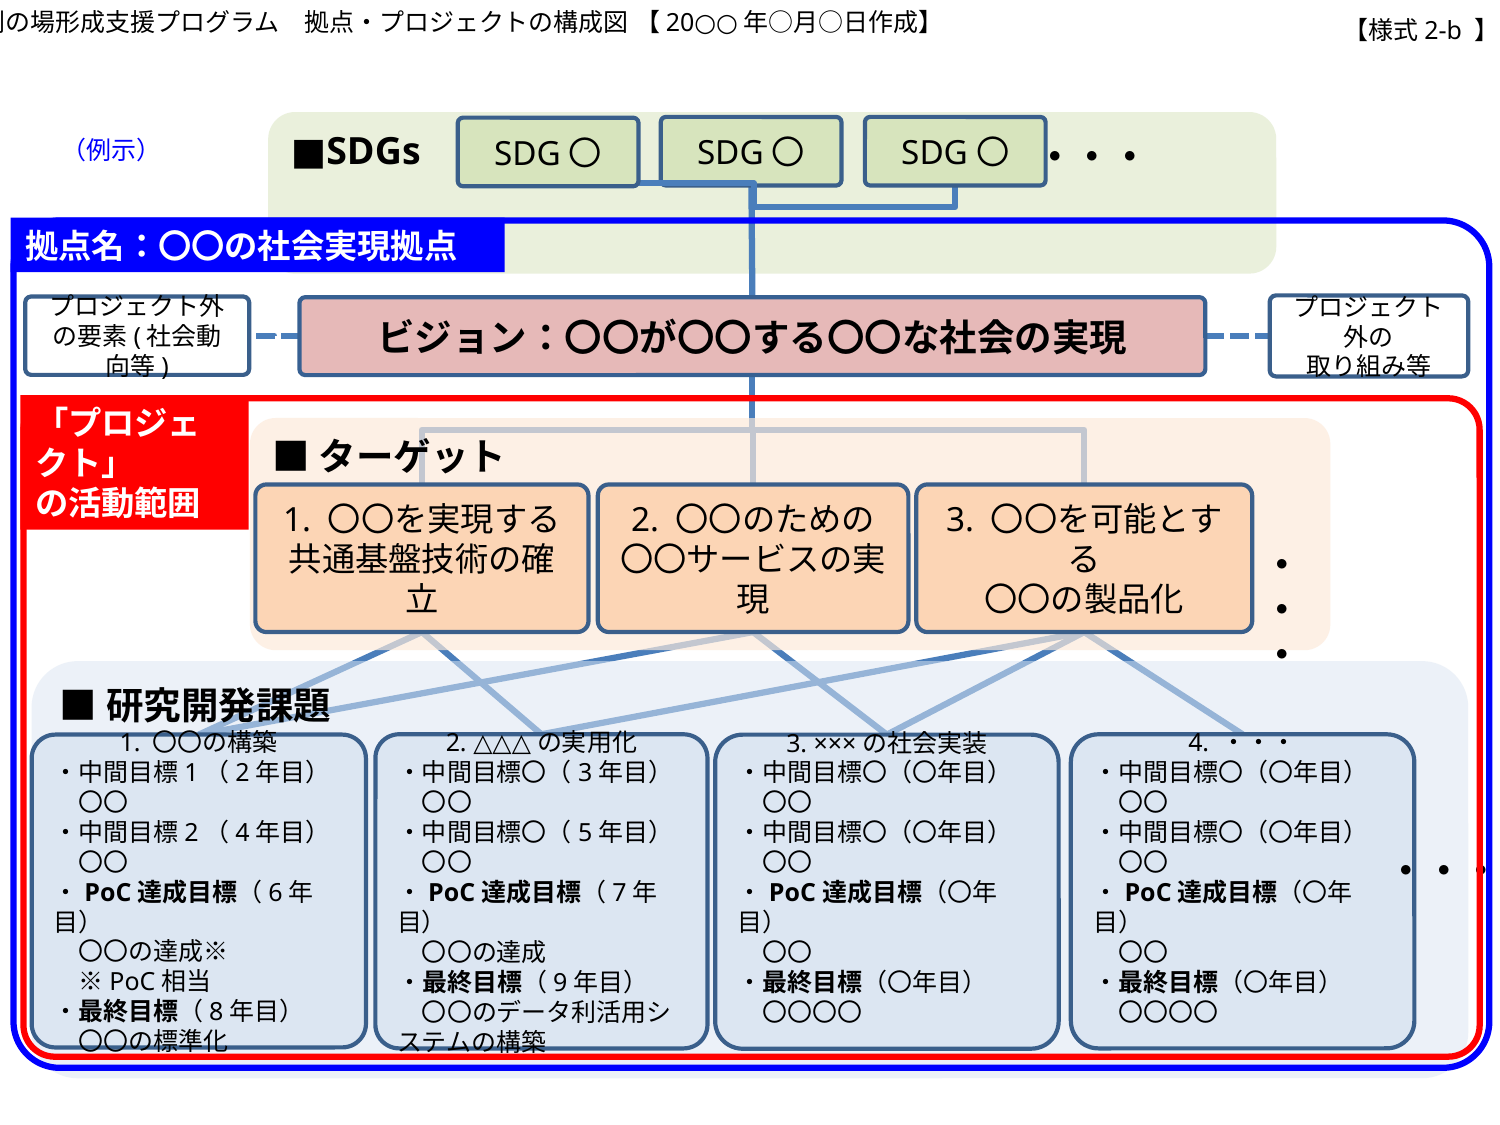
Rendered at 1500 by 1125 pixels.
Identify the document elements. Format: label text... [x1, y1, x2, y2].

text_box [421, 632, 541, 735]
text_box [863, 263, 973, 596]
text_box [198, 632, 421, 735]
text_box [1084, 632, 1243, 735]
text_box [754, 183, 956, 207]
text_box 「プロジェクト」 の活動範囲 [20, 395, 249, 530]
text_box 拠点名：〇〇の社会実現拠点 [10, 217, 505, 273]
text_box 共創の場形成支援プログラム 拠点・プロジェクトの構成図 【20○○年○月○日作成】 [0, 0, 959, 45]
text_box ■研究開発課題 [47, 1067, 1453, 1079]
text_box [532, 264, 642, 596]
text_box （例示） [43, 126, 180, 167]
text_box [549, 183, 754, 207]
text_box 【様式2-b 】 [1328, 6, 1500, 52]
text_box ・・・ [1021, 125, 1164, 186]
text_box ■SDGs [268, 112, 1277, 220]
text_box SDG〇 [660, 116, 842, 183]
text_box SDG〇 [457, 117, 639, 187]
text_box ・・・ [1490, 839, 1500, 900]
text_box [13, 220, 1490, 1068]
text_box SDG〇 [864, 116, 1046, 186]
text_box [541, 632, 1084, 735]
